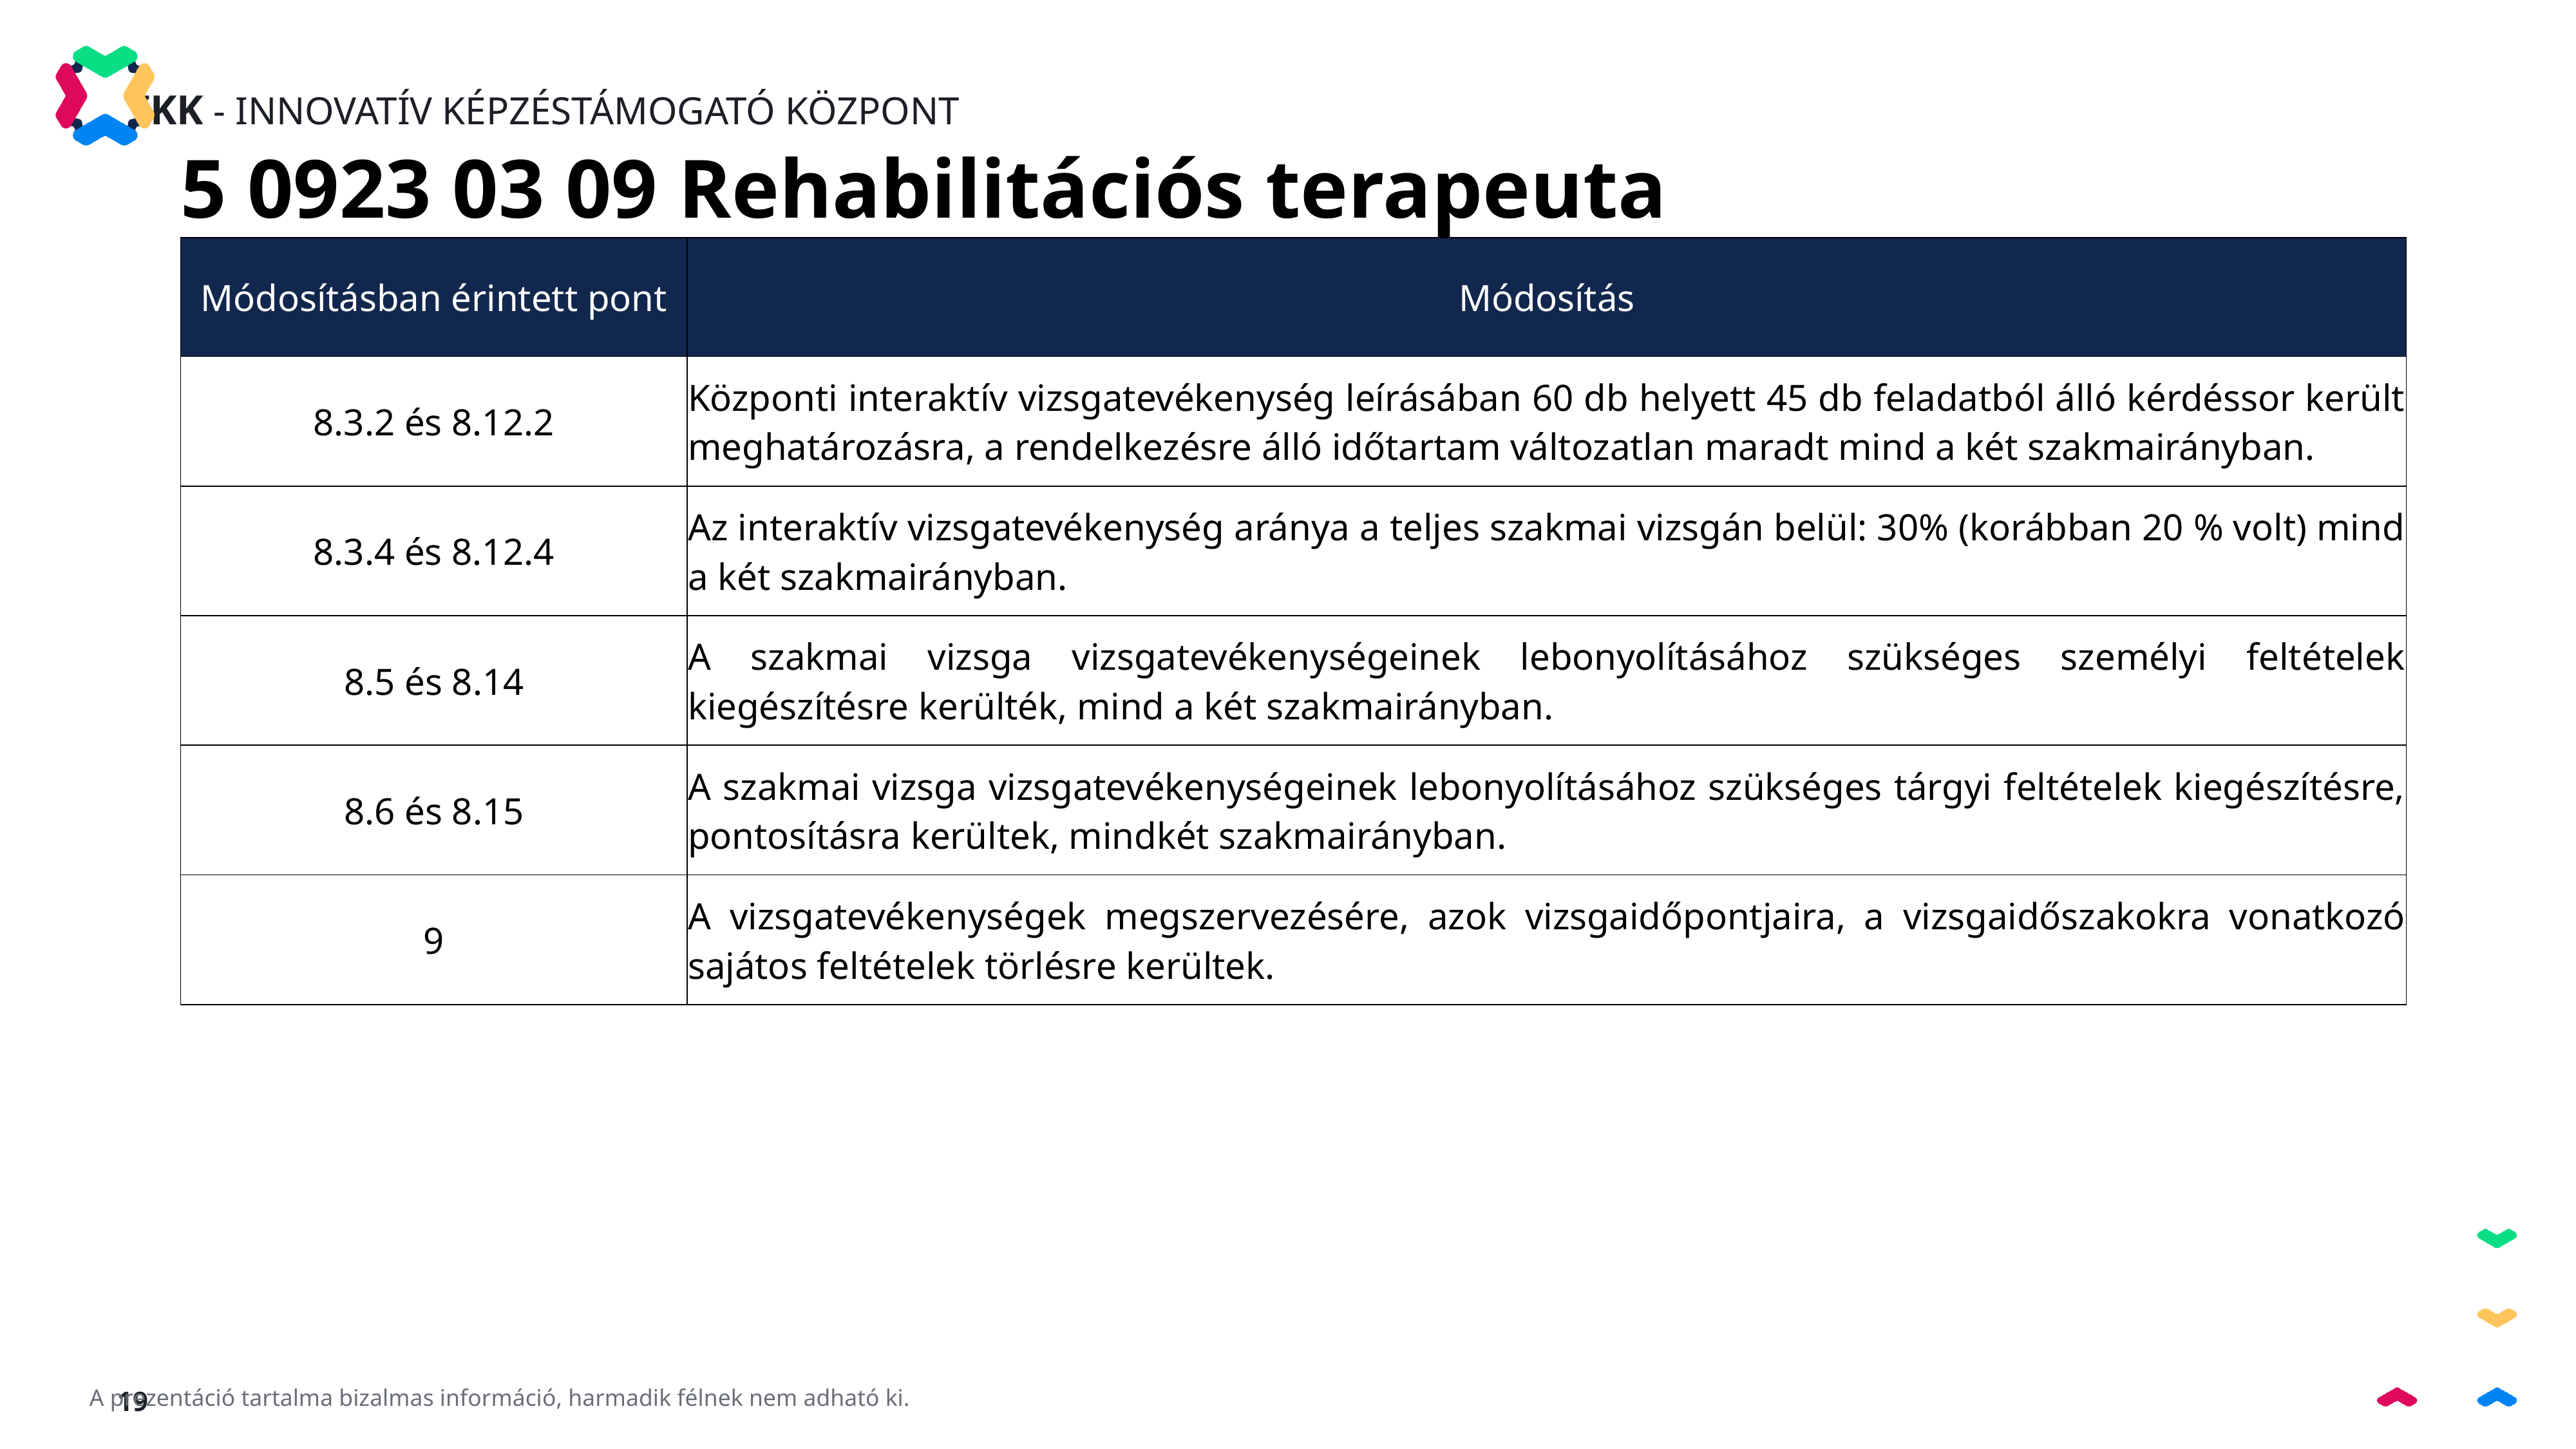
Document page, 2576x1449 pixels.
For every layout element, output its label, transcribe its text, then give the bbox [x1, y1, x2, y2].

table_cell Központi interaktív vizsgatevékenység leírásában 60 db helyett 45 db feladatból álló kérdéssor került meghatározásra, a rendelkezésre álló időtartam változatlan maradt mind a két szakmairányban. [688, 357, 2406, 486]
table_cell A vizsgatevékenységek megszervezésére, azok vizsgaidőpontjaira, a vizsgaidőszakokra vonatkozó sajátos feltételek törlésre kerültek. [688, 875, 2406, 1004]
table_cell Az interaktív vizsgatevékenység aránya a teljes szakmai vizsgán belül: 30% (korábban 20 % volt) mind a két szakmairányban. [688, 487, 2406, 615]
table_cell 9 [181, 875, 687, 1004]
picture [55, 46, 155, 146]
table_cell A szakmai vizsga vizsgatevékenységeinek lebonyolításához szükséges tárgyi feltételek kiegészítésre, pontosításra kerültek, mindkét szakmairányban. [688, 746, 2406, 875]
table_header Módosításban érintett pont [181, 238, 687, 356]
table_cell 8.3.2 és 8.12.2 [181, 357, 687, 486]
picture [2377, 1229, 2517, 1406]
list 5 0923 03 09 Rehabilitációs terapeuta [180, 137, 2340, 230]
table_cell A szakmai vizsga vizsgatevékenységeinek lebonyolításához szükséges személyi feltételek kiegészítésre kerülték, mind a két szakmairányban. [688, 616, 2406, 744]
table_cell 8.5 és 8.14 [181, 616, 687, 744]
table_cell 8.3.4 és 8.12.4 [181, 487, 687, 615]
table_header Módosítás [688, 238, 2406, 356]
table_cell 8.6 és 8.15 [181, 746, 687, 875]
